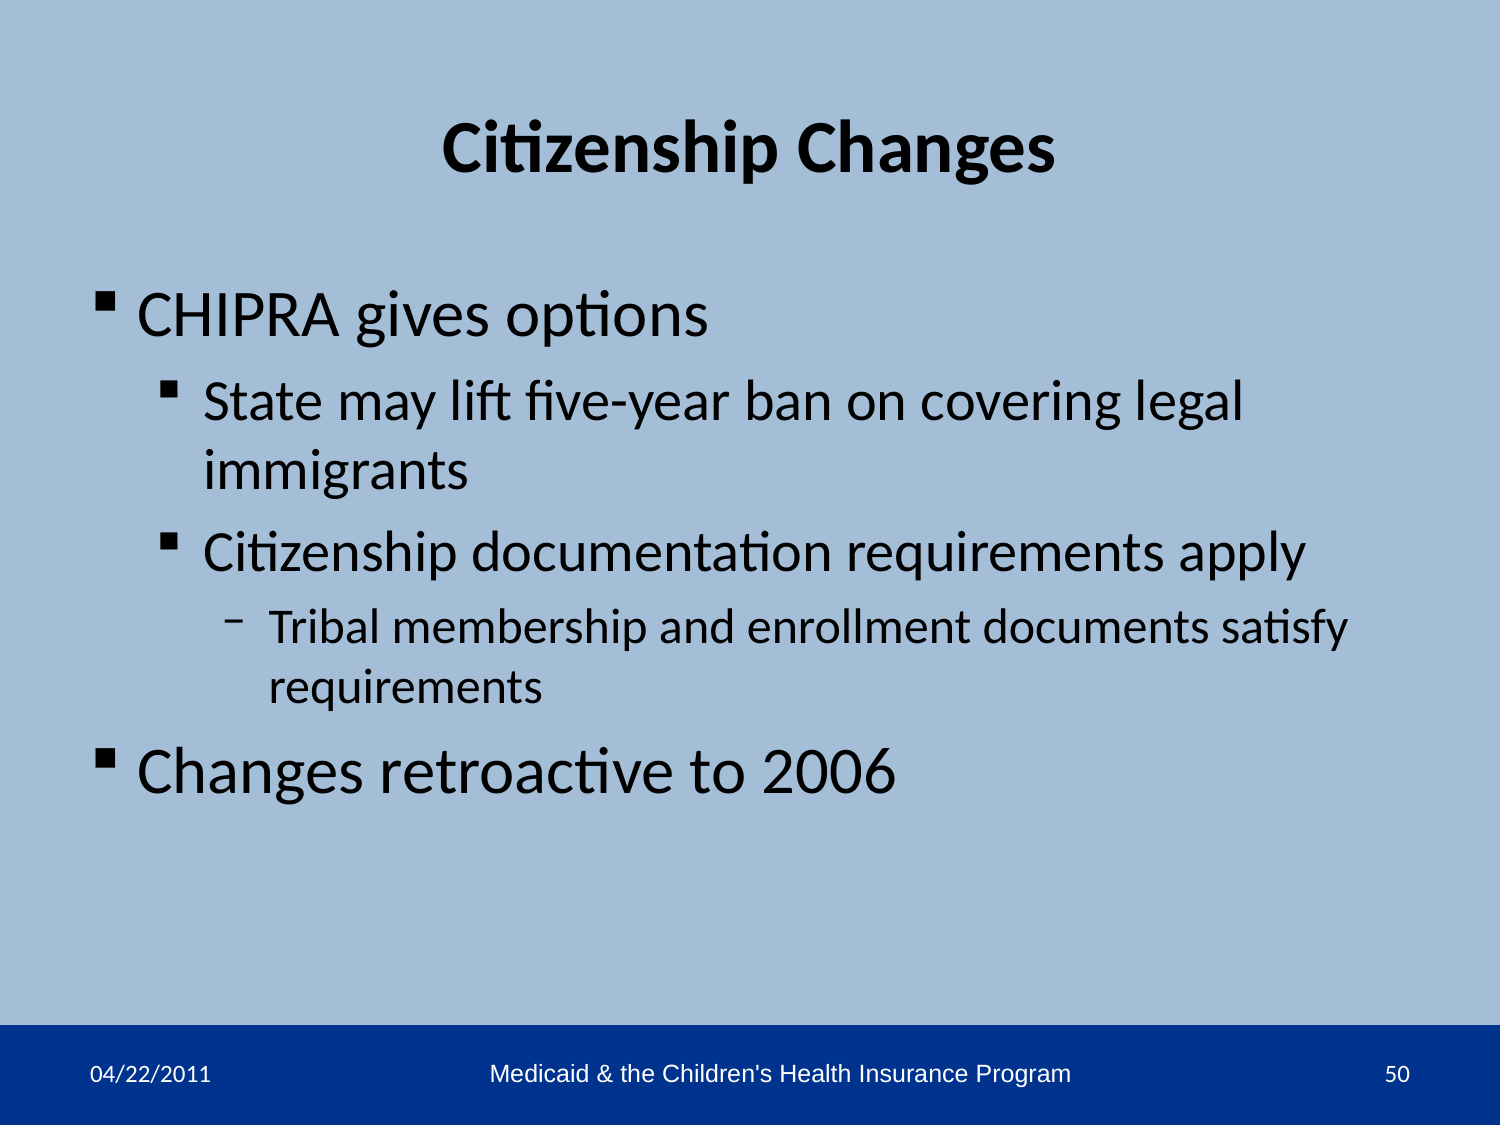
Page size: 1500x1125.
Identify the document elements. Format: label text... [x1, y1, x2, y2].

title Citizenship Changes [74, 44, 1426, 233]
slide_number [75, 1042, 287, 1103]
footer Medicaid & the Children's Health Insurance Program [287, 1042, 1275, 1103]
list CHIPRA gives options State may lift five-year ban on covering legal immigrants Citizenship documentation requirements apply Tribal membership and enrollment documents satisfy requirements Changes retroactive to 2006 [74, 262, 1426, 1006]
slide_number 50 [1275, 1042, 1425, 1103]
